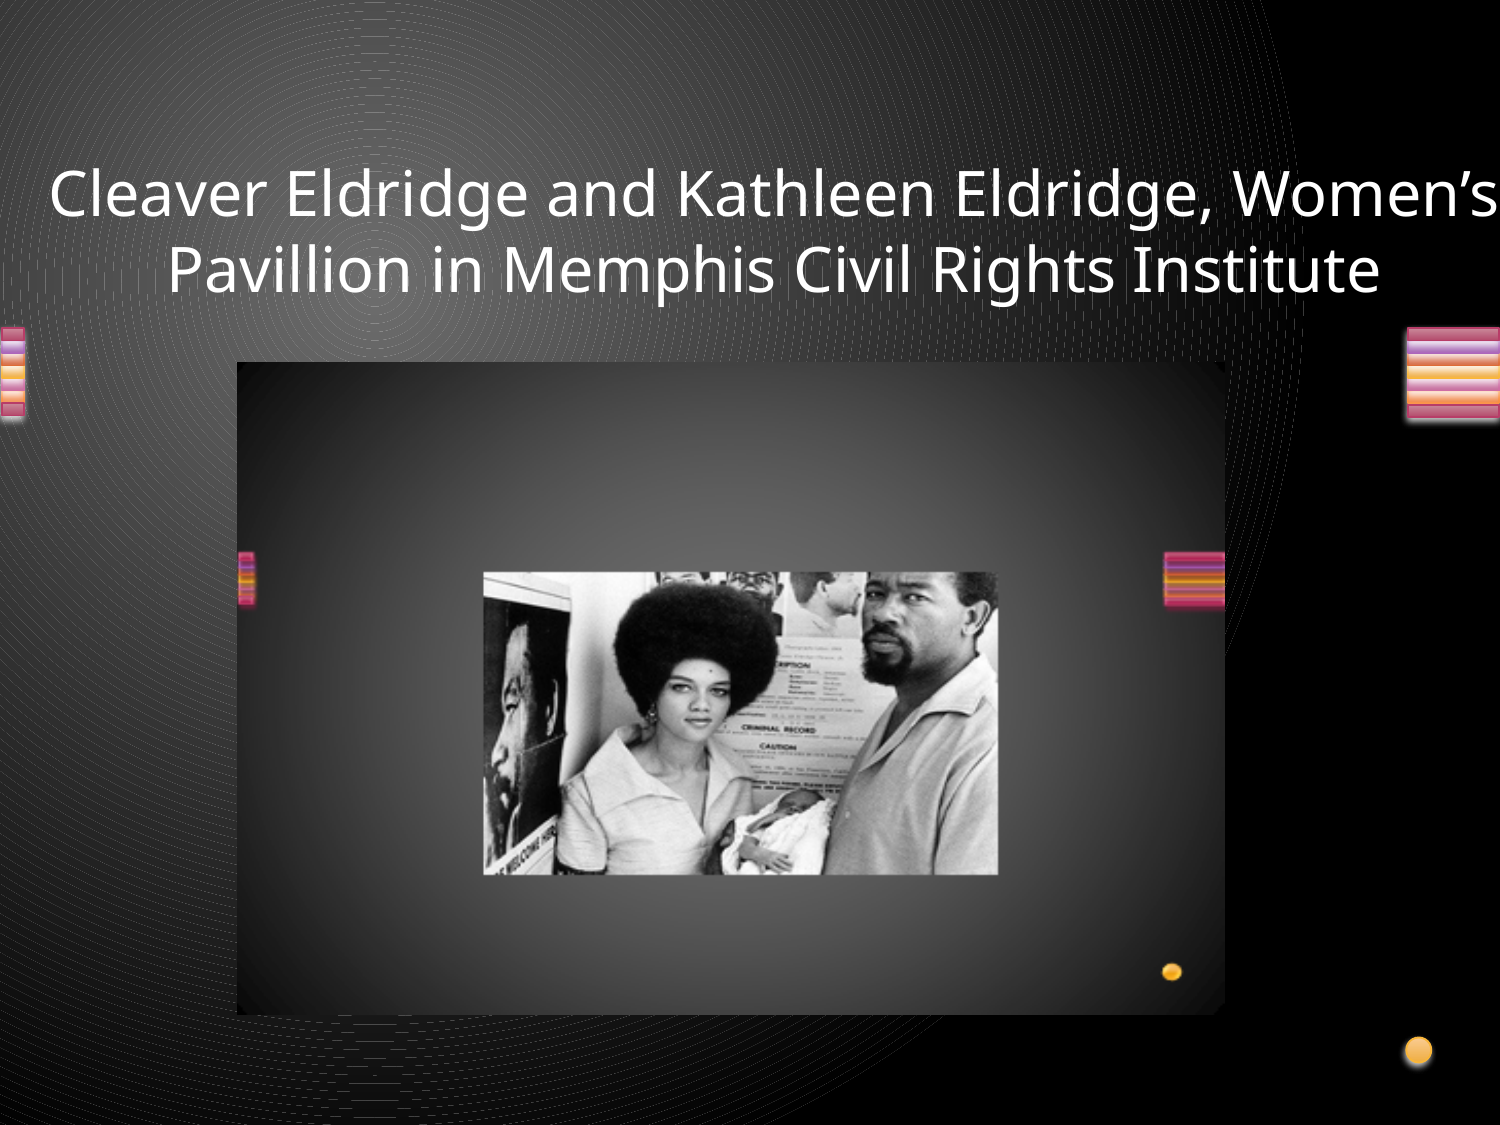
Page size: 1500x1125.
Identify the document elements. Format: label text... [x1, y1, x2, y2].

title Cleaver Eldridge and Kathleen Eldridge, Women’s Pavillion in Memphis Civil Rights Institute [24, 75, 1500, 313]
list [237, 362, 1226, 1016]
